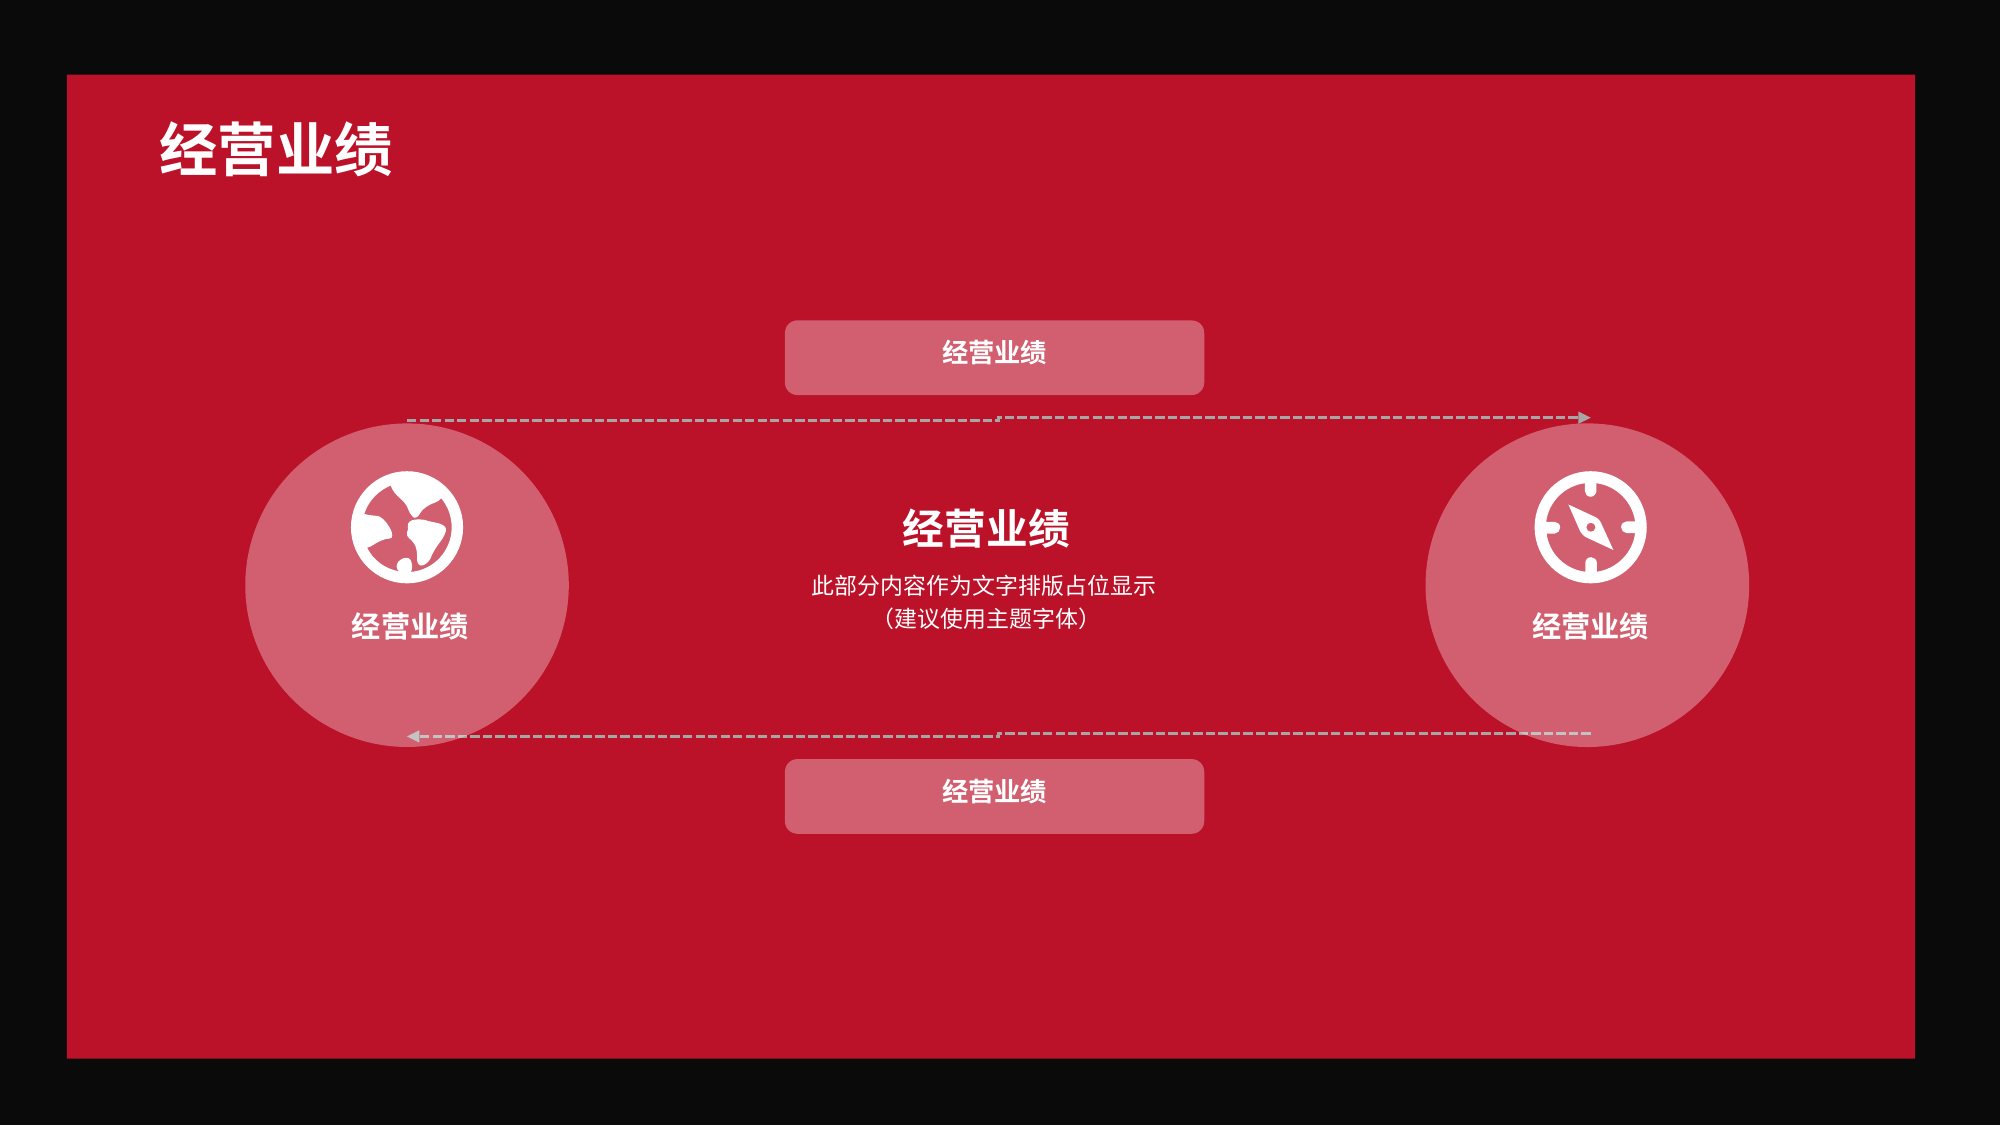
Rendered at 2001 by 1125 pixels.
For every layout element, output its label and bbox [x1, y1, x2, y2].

text_box [997, 143, 1001, 1125]
text_box [0, 0, 997, 1125]
text_box [997, 0, 1001, 143]
text_box [1001, 0, 2000, 1125]
